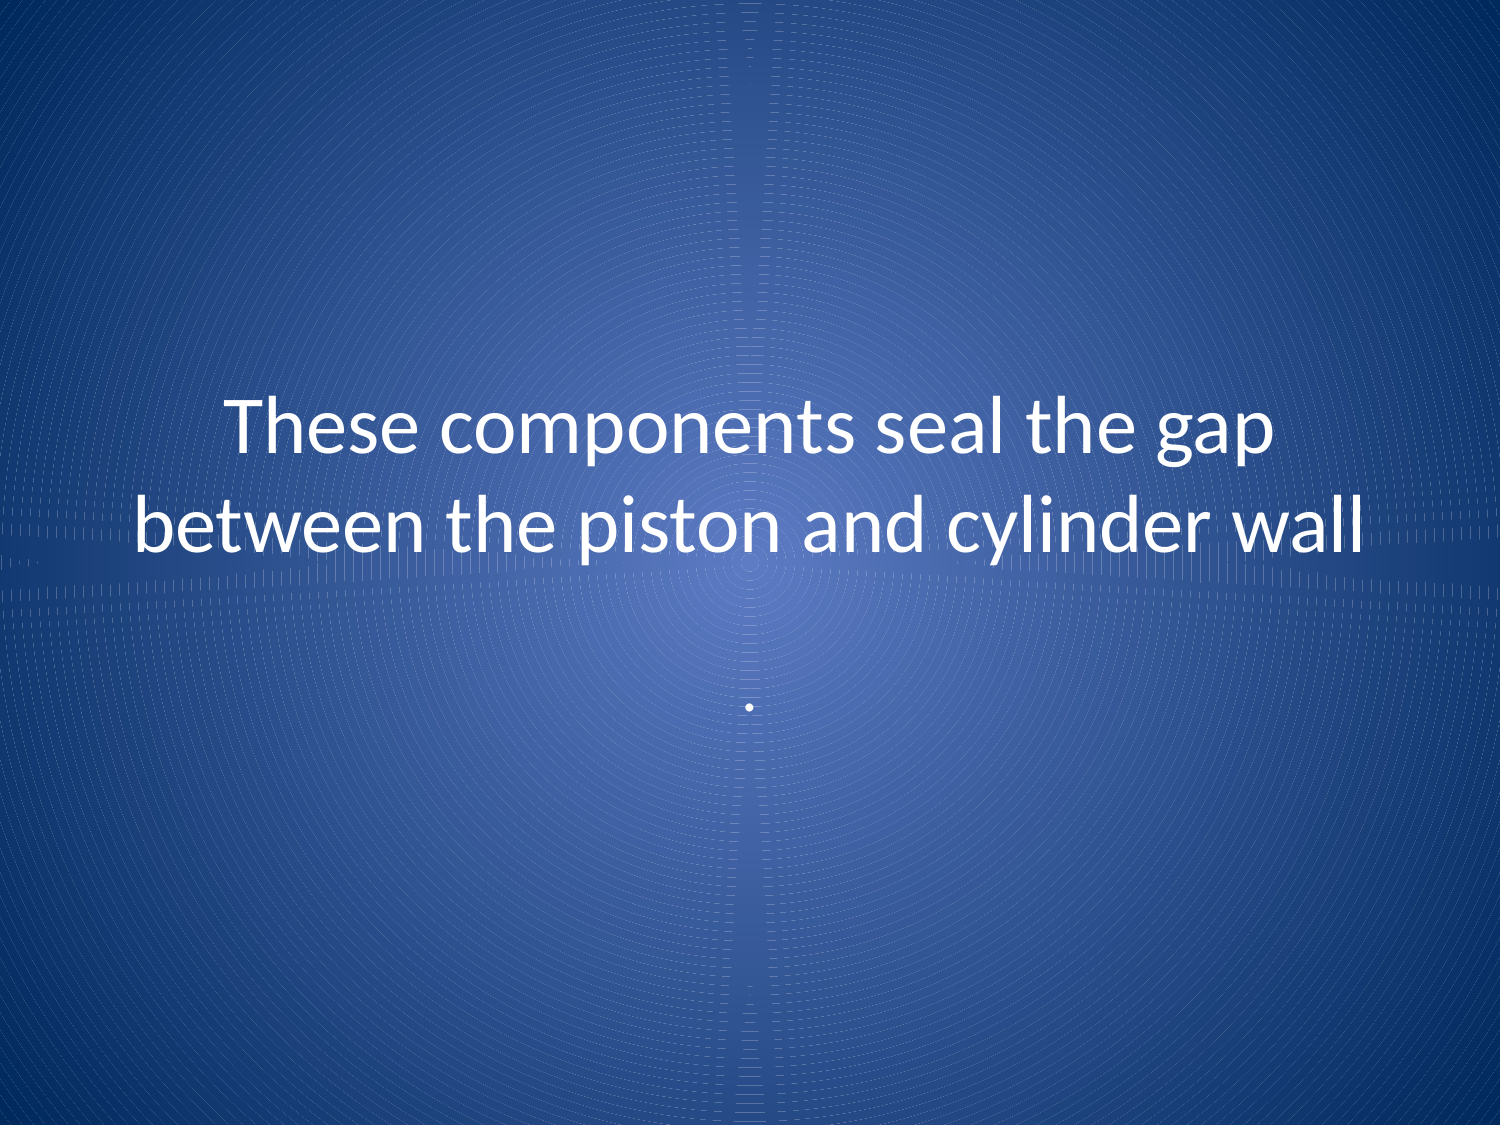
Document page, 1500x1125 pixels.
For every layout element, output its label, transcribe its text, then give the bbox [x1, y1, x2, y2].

subtitle . [225, 637, 1275, 925]
title These components seal the gap between the piston and cylinder wall [112, 349, 1388, 591]
